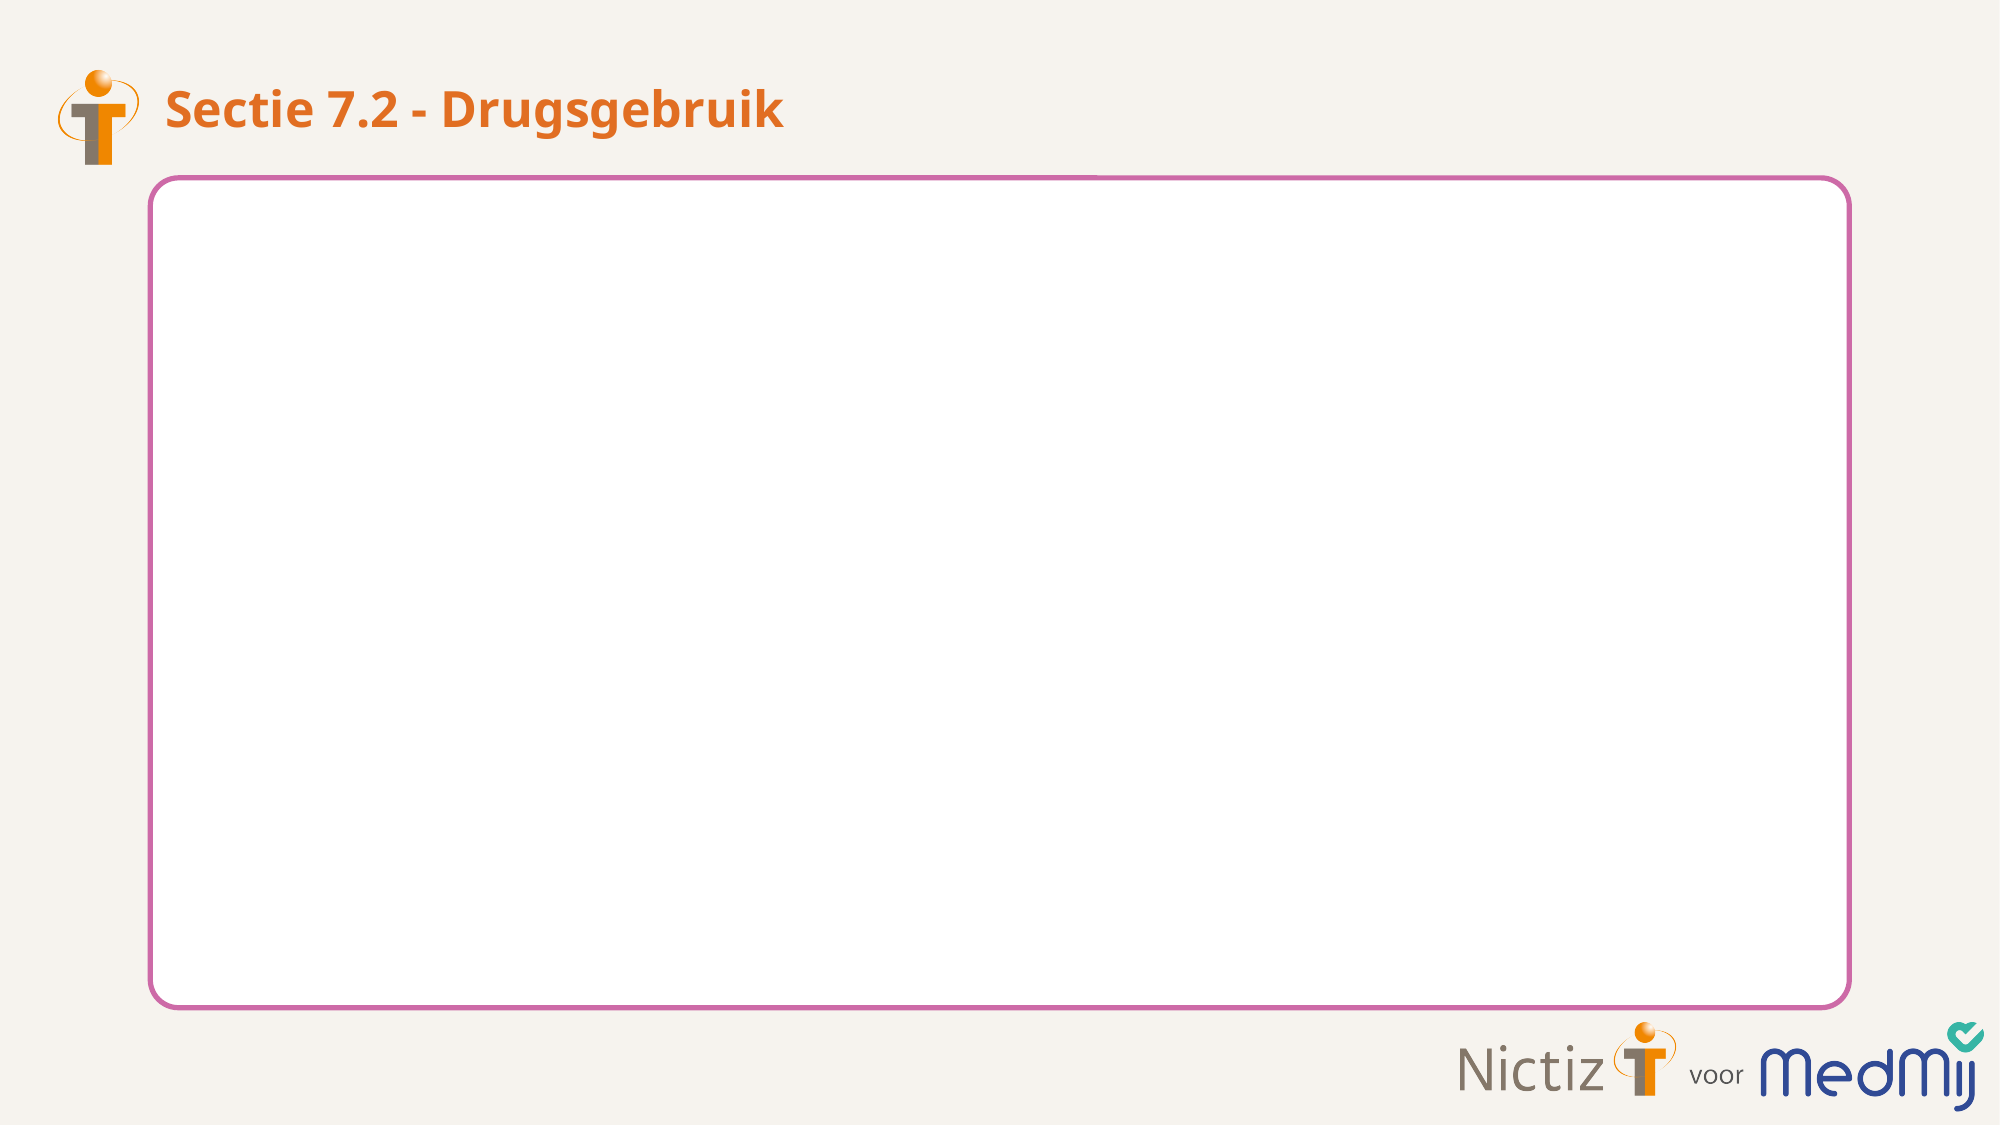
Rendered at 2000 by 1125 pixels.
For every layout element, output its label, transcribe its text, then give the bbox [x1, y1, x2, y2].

picture [1457, 1019, 1988, 1113]
title Sectie 7.2 - Drugsgebruik [150, 76, 1850, 165]
picture [50, 66, 151, 187]
